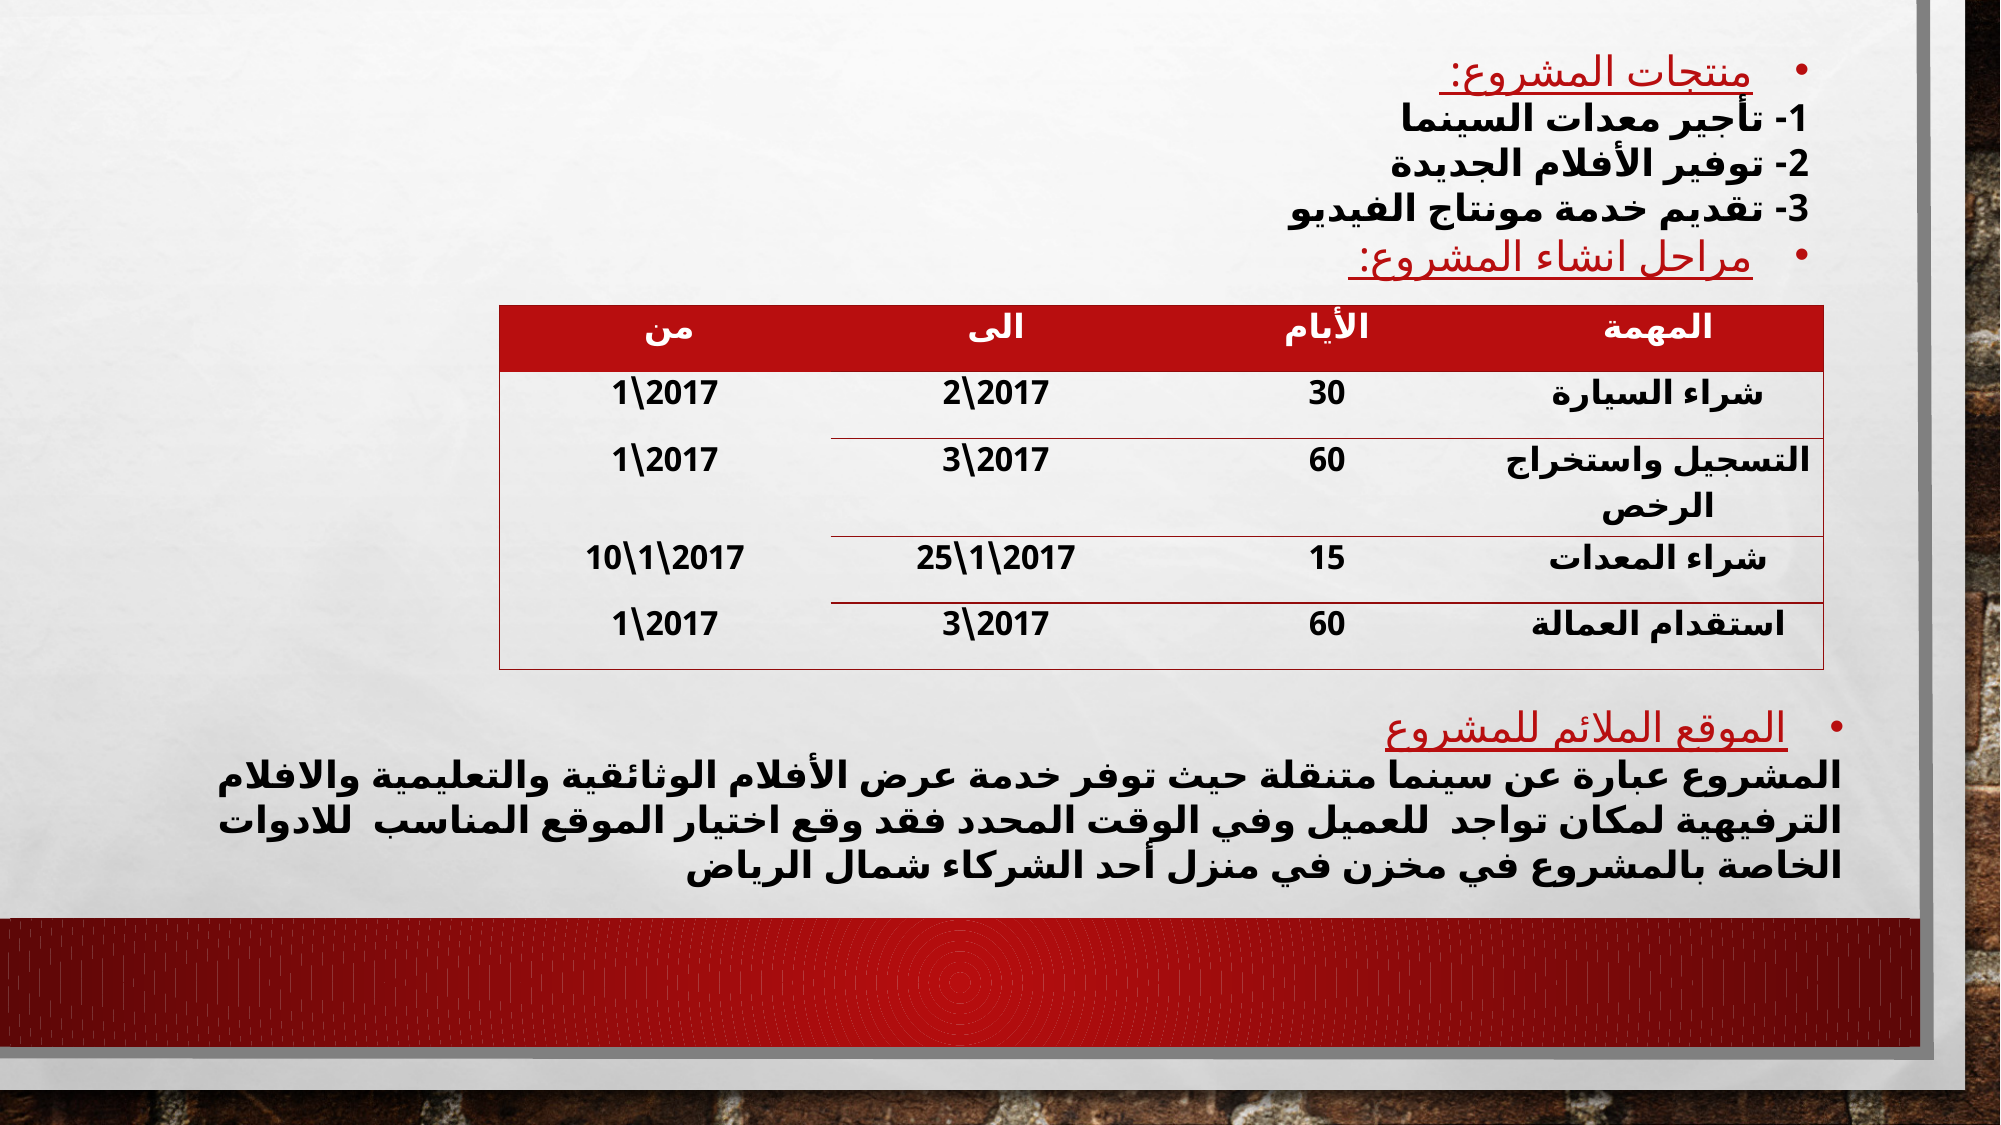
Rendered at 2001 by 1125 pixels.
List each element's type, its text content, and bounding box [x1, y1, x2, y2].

text_box منتجات المشروع: 1- تأجير معدات السينما 2- توفير الأفلام الجديدة 3- تقديم خدمة مونتاج الفيديو مراحل انشاء المشروع: [419, 36, 1824, 377]
table_cell 2017\1\10 [500, 537, 831, 603]
table_cell 2017\2 [831, 372, 1162, 438]
table_cell شراء السيارة [1493, 372, 1823, 438]
table_cell 2017\1 [500, 603, 831, 648]
table_cell 2017\3 [831, 604, 1162, 648]
picture [0, 0, 2000, 1125]
table_header المهمة [1493, 306, 1823, 371]
table_cell 30 [1162, 372, 1493, 438]
table_cell 2017\1 [500, 372, 831, 438]
table_header من [500, 306, 831, 372]
table_cell 2017\1 [500, 438, 831, 537]
table_cell 2017\1\25 [831, 537, 1162, 602]
table_cell 15 [1162, 537, 1493, 602]
text_box الموقع الملائم للمشروع المشروع عبارة عن سينما متنقلة حيث توفر خدمة عرض الأفلام الوثائقية والتعليمية والافلام الترفيهية لمكان تواجد للعميل وفي الوقت المحدد فقد وقع اختيار الموقع المناسب للادوات الخاصة بالمشروع في مخزن في منزل أحد الشركاء شمال الرياض [126, 648, 1859, 939]
table_cell استقدام العمالة [1493, 604, 1823, 648]
table_header الأيام [1162, 306, 1493, 371]
table_cell 2017\3 [831, 439, 1162, 536]
table_cell 60 [1162, 439, 1493, 536]
table_cell شراء المعدات [1493, 537, 1823, 602]
table_cell التسجيل واستخراج الرخص [1493, 439, 1823, 536]
table_cell 60 [1162, 604, 1493, 648]
table_header الى [831, 306, 1162, 371]
